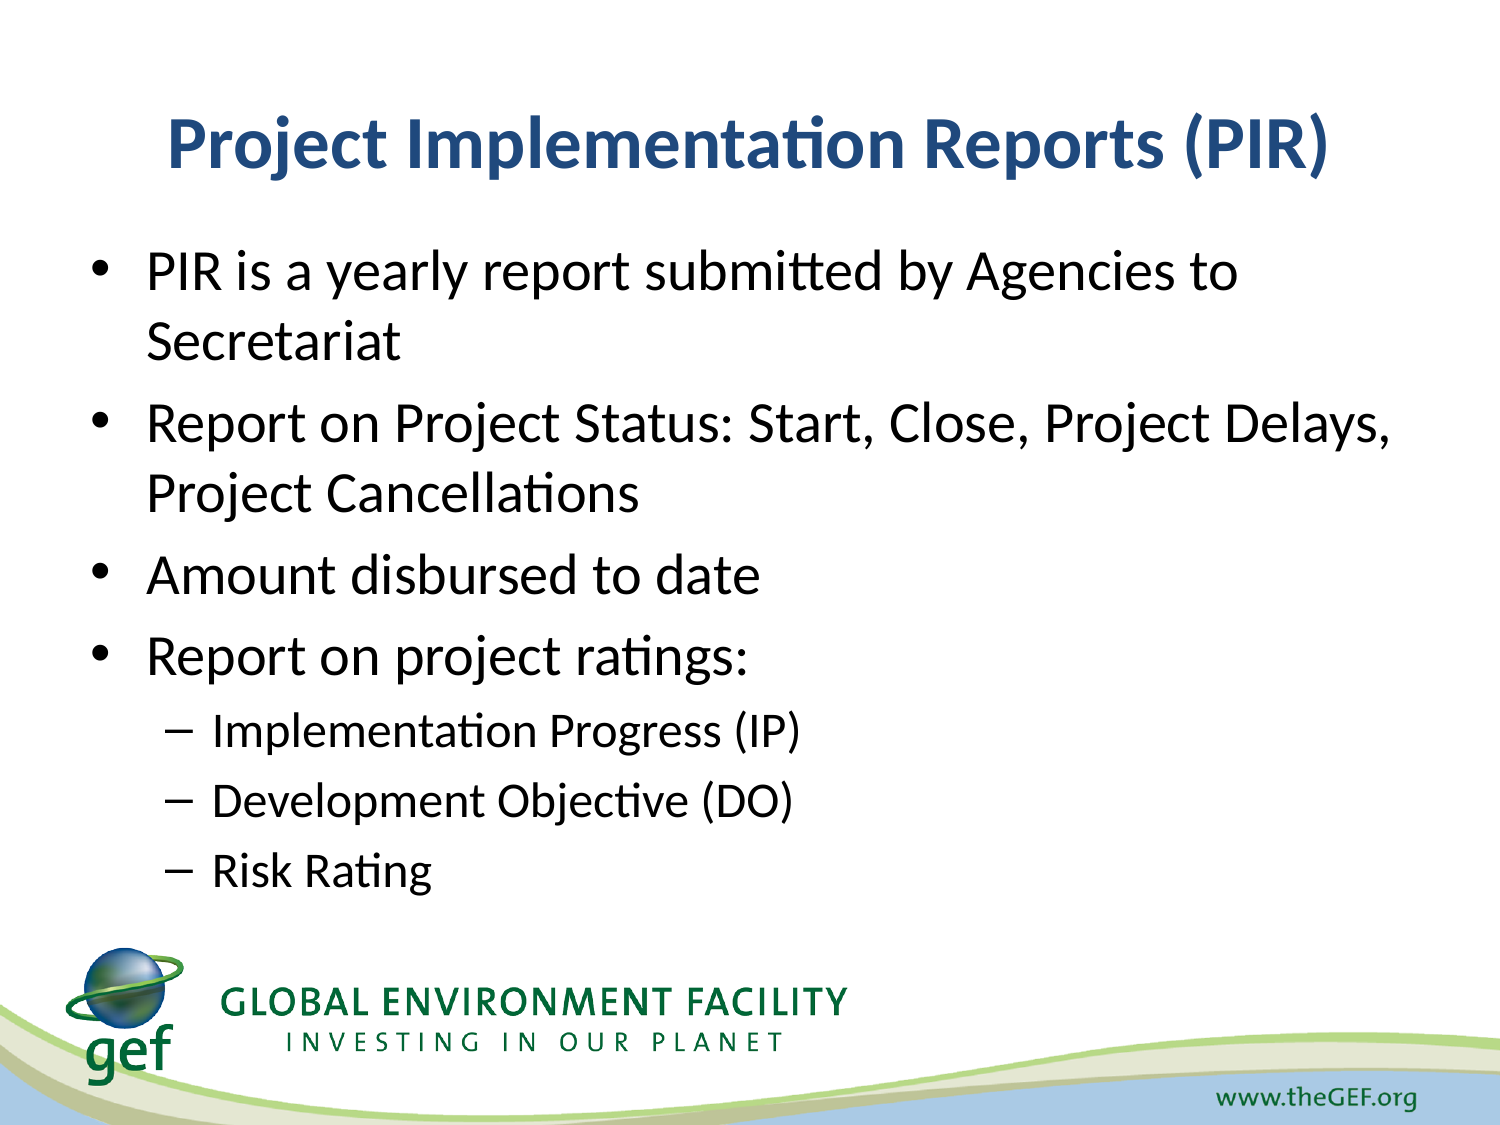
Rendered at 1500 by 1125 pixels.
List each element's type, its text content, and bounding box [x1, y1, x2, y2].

picture [0, 920, 1500, 1125]
list PIR is a yearly report submitted by Agencies to Secretariat Report on Project Status: Start, Close, Project Delays, Project Cancellations Amount disbursed to date Report on project ratings: Implementation Progress (IP) Development Objective (DO) Risk Rating [74, 224, 1426, 968]
title Project Implementation Reports (PIR) [74, 44, 1426, 224]
